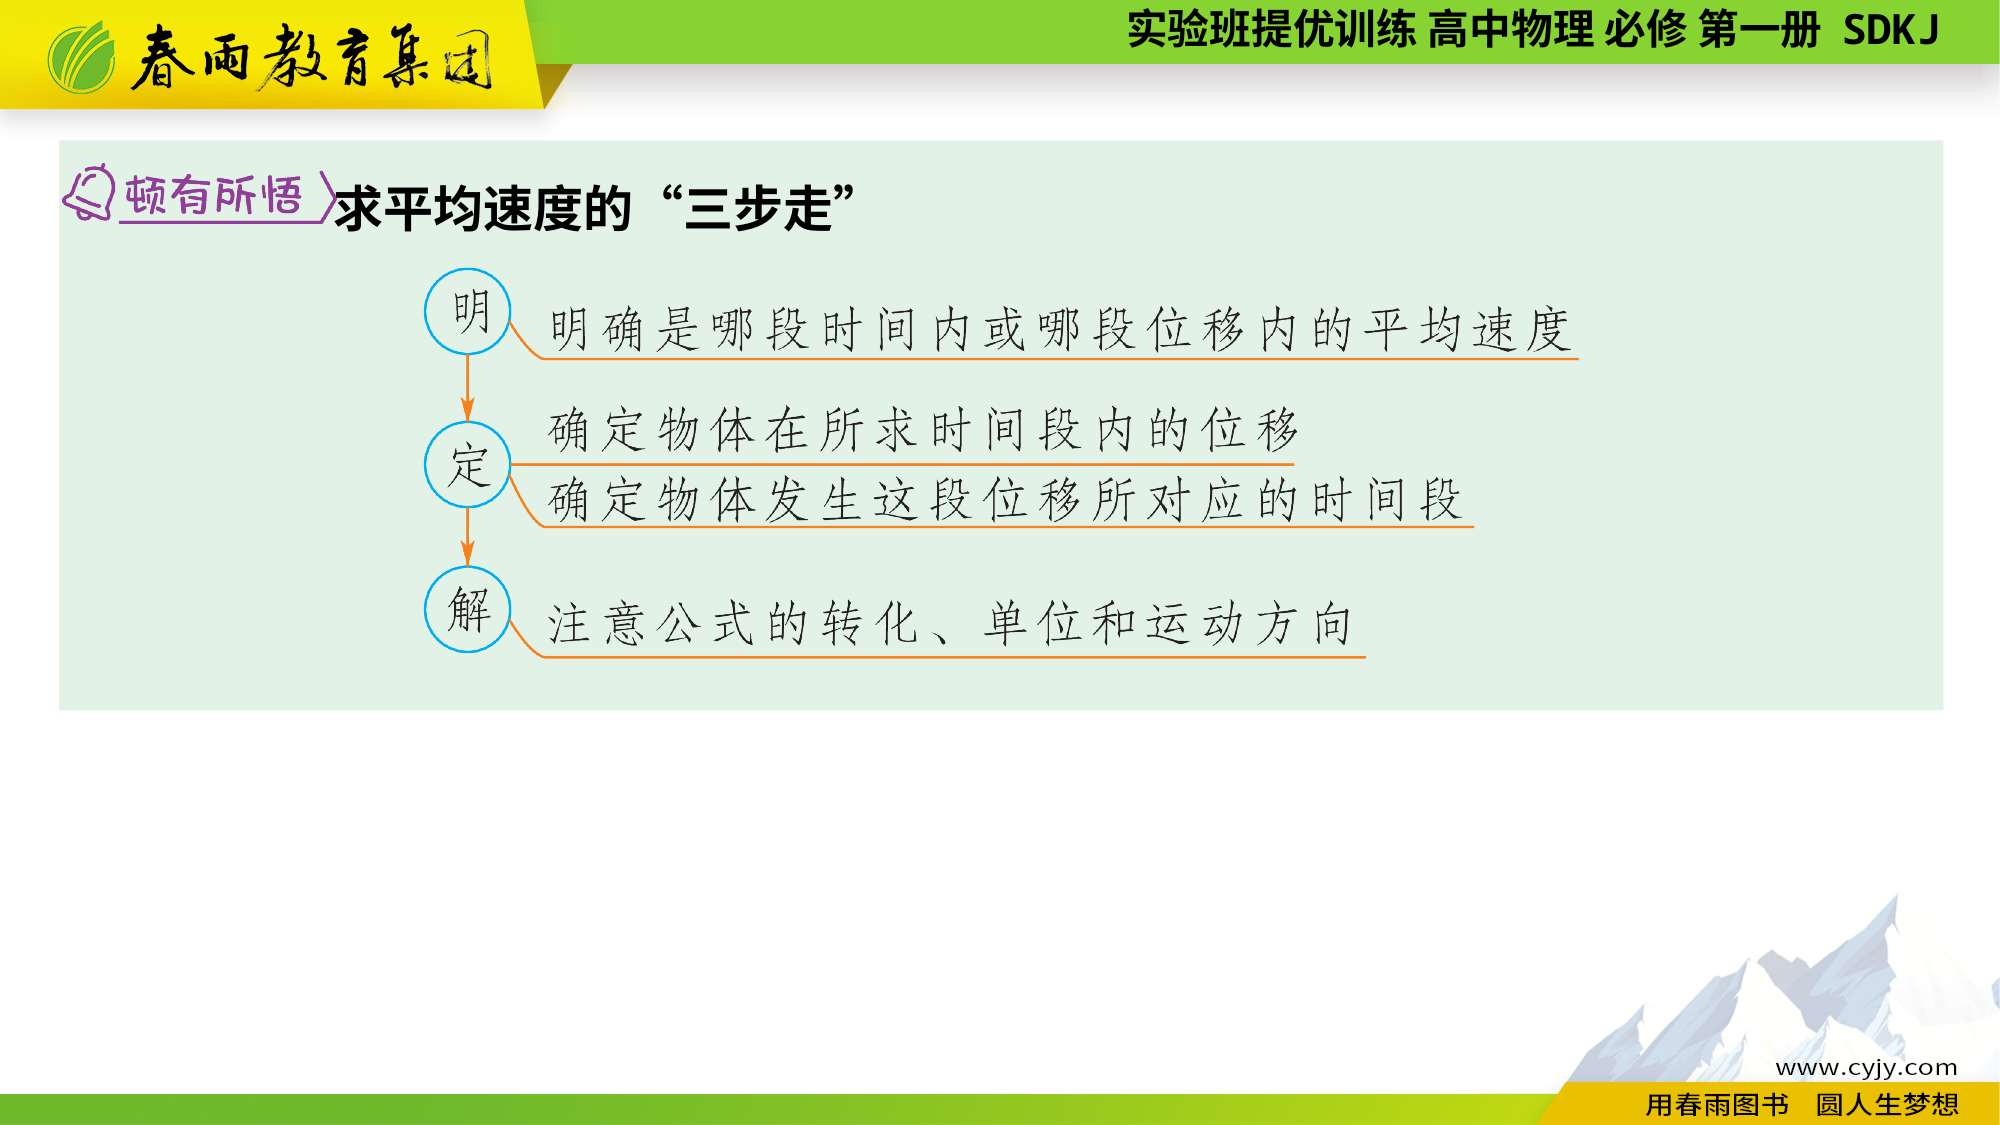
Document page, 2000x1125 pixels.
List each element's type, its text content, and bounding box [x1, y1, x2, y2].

list 求平均速度的“三步走” [59, 140, 1944, 711]
picture [0, 0, 2000, 1125]
